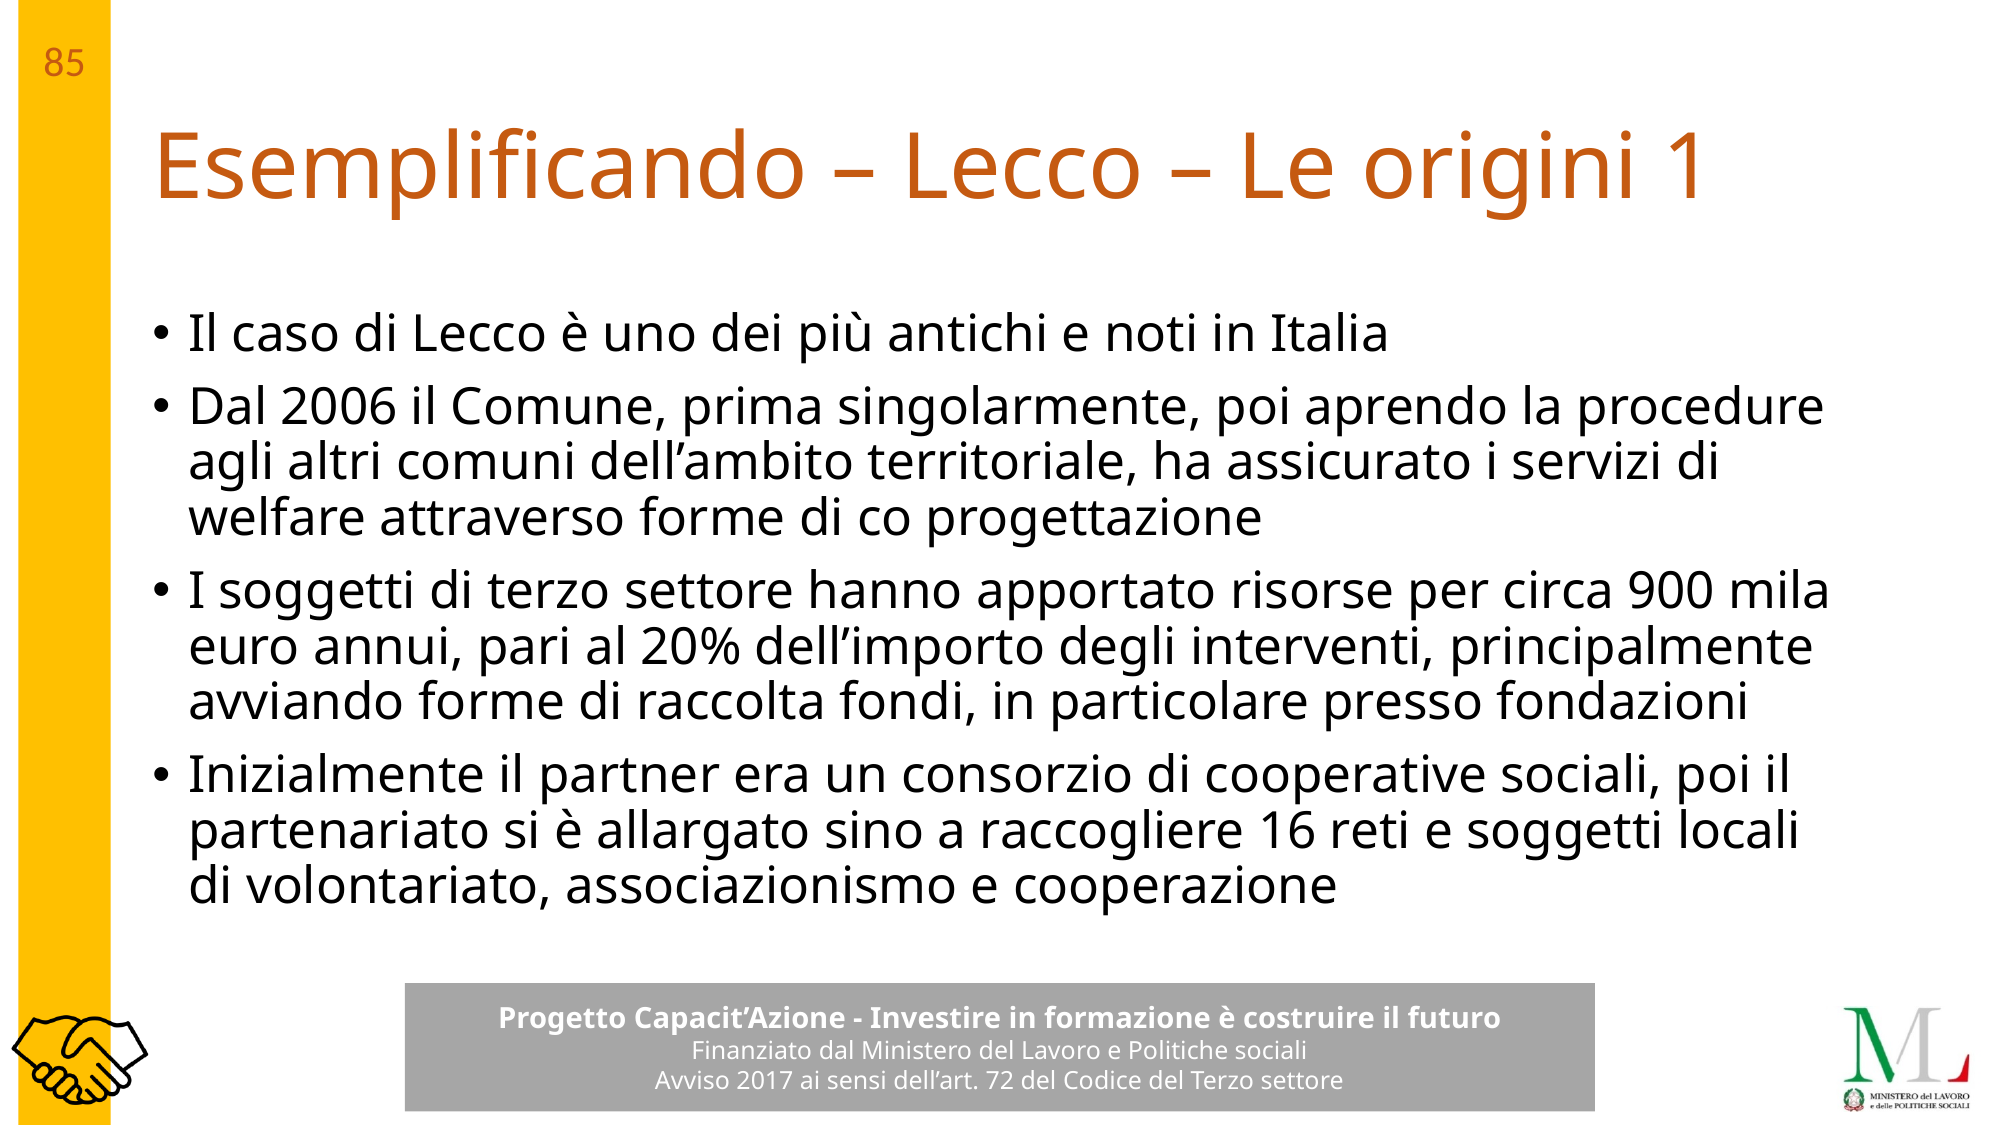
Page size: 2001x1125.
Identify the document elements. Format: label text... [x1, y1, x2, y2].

title Esemplificando – Lecco – Le origini 1 [137, 59, 1863, 278]
picture [1826, 1006, 1987, 1112]
picture [10, 1009, 149, 1109]
slide_number 85 [1911, 1057, 1995, 1118]
list Il caso di Lecco è uno dei più antichi e noti in Italia Dal 2006 il Comune, prima singolarmente, poi aprendo la procedure agli altri comuni dell’ambito territoriale, ha assicurato i servizi di welfare attraverso forme di co progettazione I soggetti di terzo settore hanno apportato risorse per circa 900 mila euro annui, pari al 20% dell’importo degli interventi, principalmente avviando forme di raccolta fondi, in particolare presso fondazioni Inizialmente il partner era un consorzio di cooperative sociali, poi il partenariato si è allargato sino a raccogliere 16 reti e soggetti locali di volontariato, associazionismo e cooperazione [137, 299, 1863, 977]
